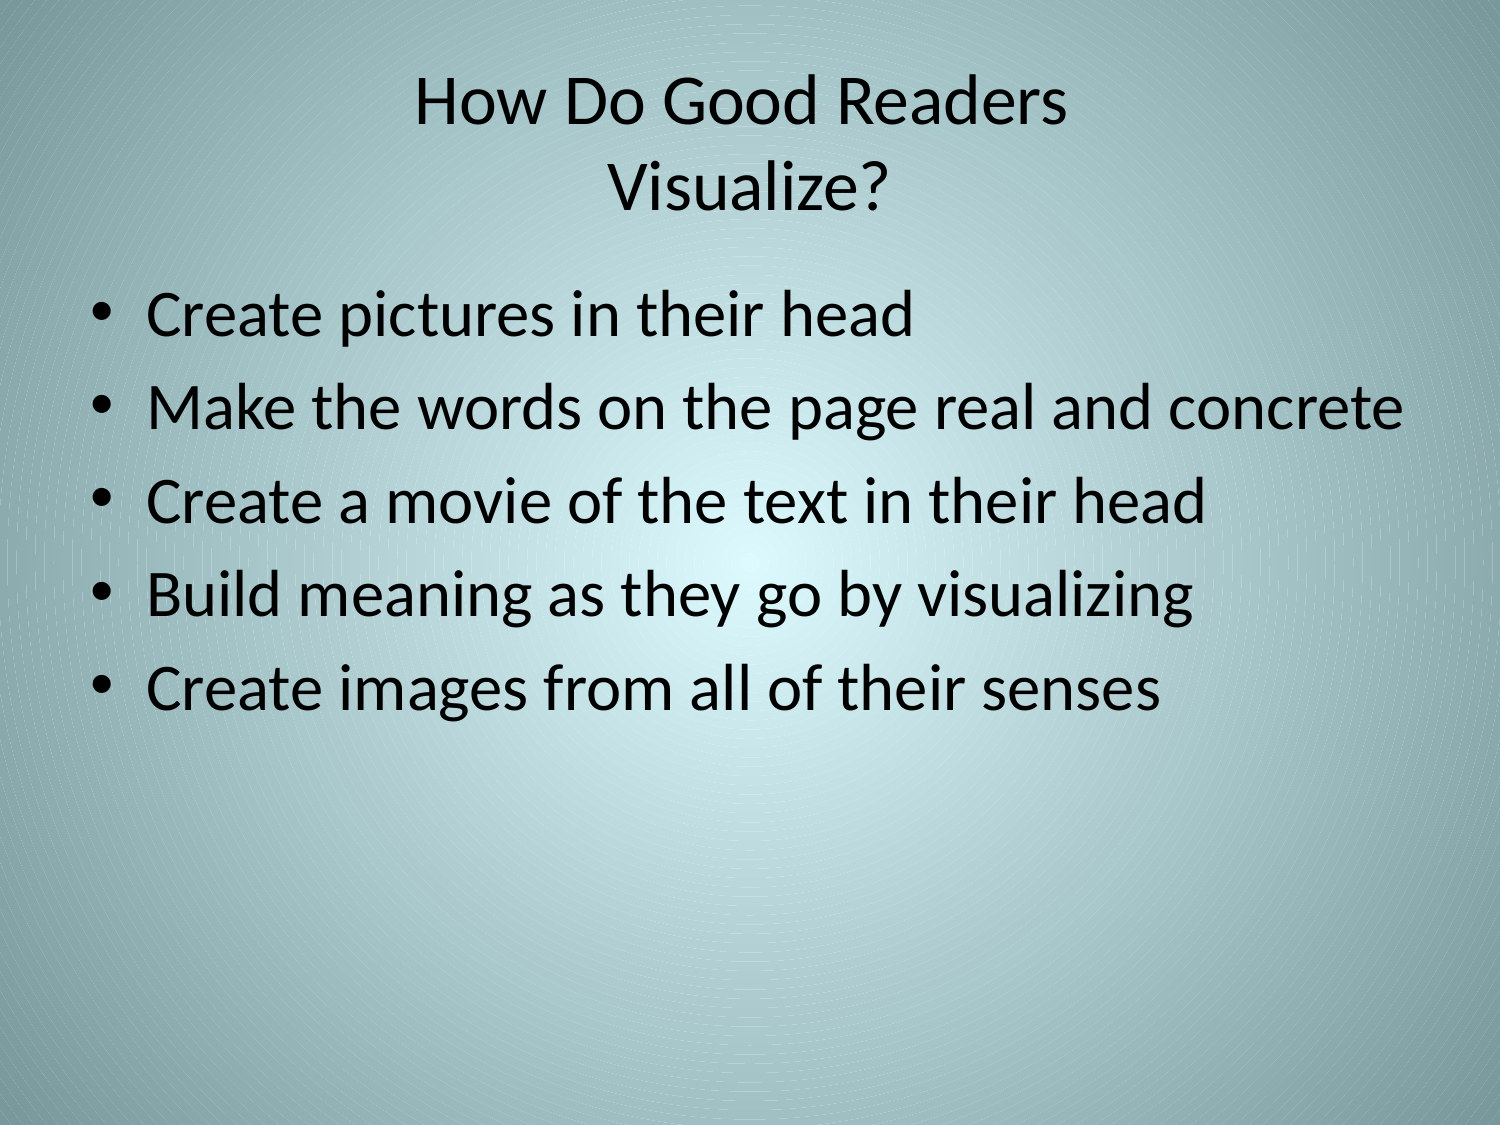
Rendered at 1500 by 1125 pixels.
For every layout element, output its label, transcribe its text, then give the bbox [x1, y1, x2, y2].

title How Do Good Readers Visualize? [75, 45, 1425, 233]
list Create pictures in their head Make the words on the page real and concrete Create a movie of the text in their head Build meaning as they go by visualizing Create images from all of their senses [75, 262, 1425, 1005]
